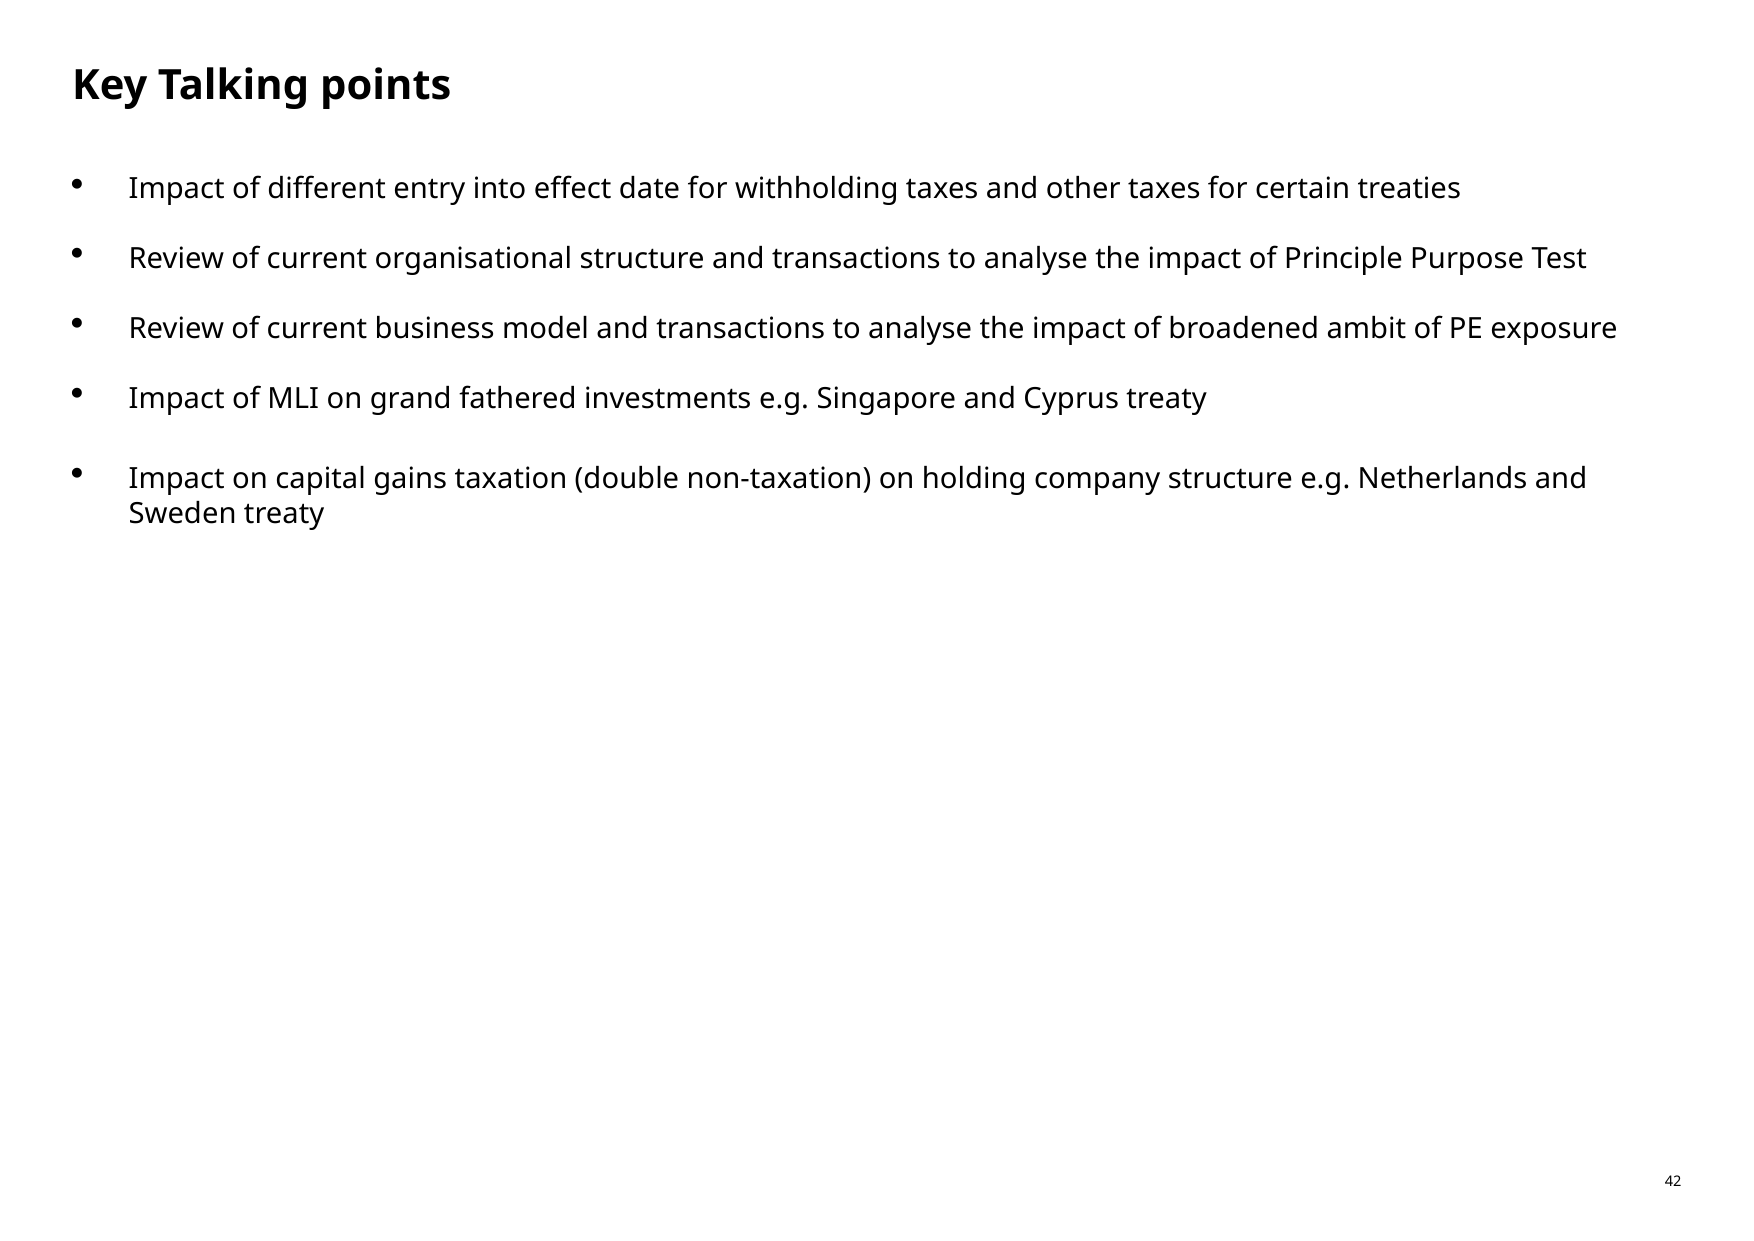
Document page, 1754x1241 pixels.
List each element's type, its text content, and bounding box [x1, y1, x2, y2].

list Impact of different entry into effect date for withholding taxes and other taxes for certain treaties Review of current organisational structure and transactions to analyse the impact of Principle Purpose Test Review of current business model and transactions to analyse the impact of broadened ambit of PE exposure Impact of MLI on grand fathered investments e.g. Singapore and Cyprus treaty Impact on capital gains taxation (double non-taxation) on holding company structure e.g. Netherlands and Sweden treaty [72, 169, 1678, 1160]
title Key Talking points [72, 57, 1678, 118]
